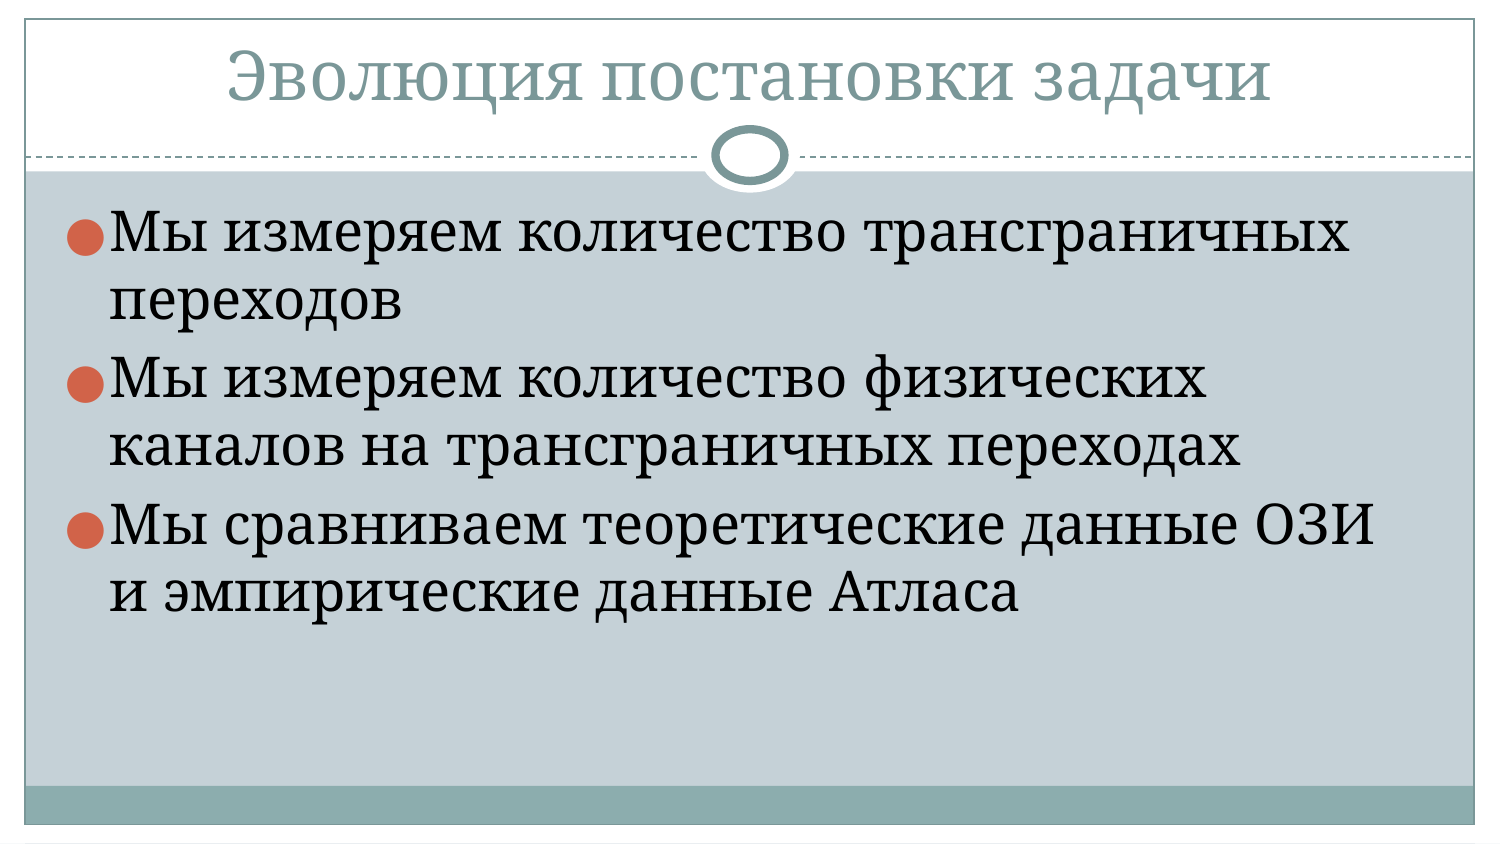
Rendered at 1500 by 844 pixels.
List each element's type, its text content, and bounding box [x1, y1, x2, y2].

title Эволюция постановки задачи [49, 28, 1450, 122]
list Мы измеряем количество трансграничных переходов Мы измеряем количество физических каналов на трансграничных переходах Мы сравниваем теоретические данные ОЗИ и эмпирические данные Атласа [49, 187, 1445, 751]
